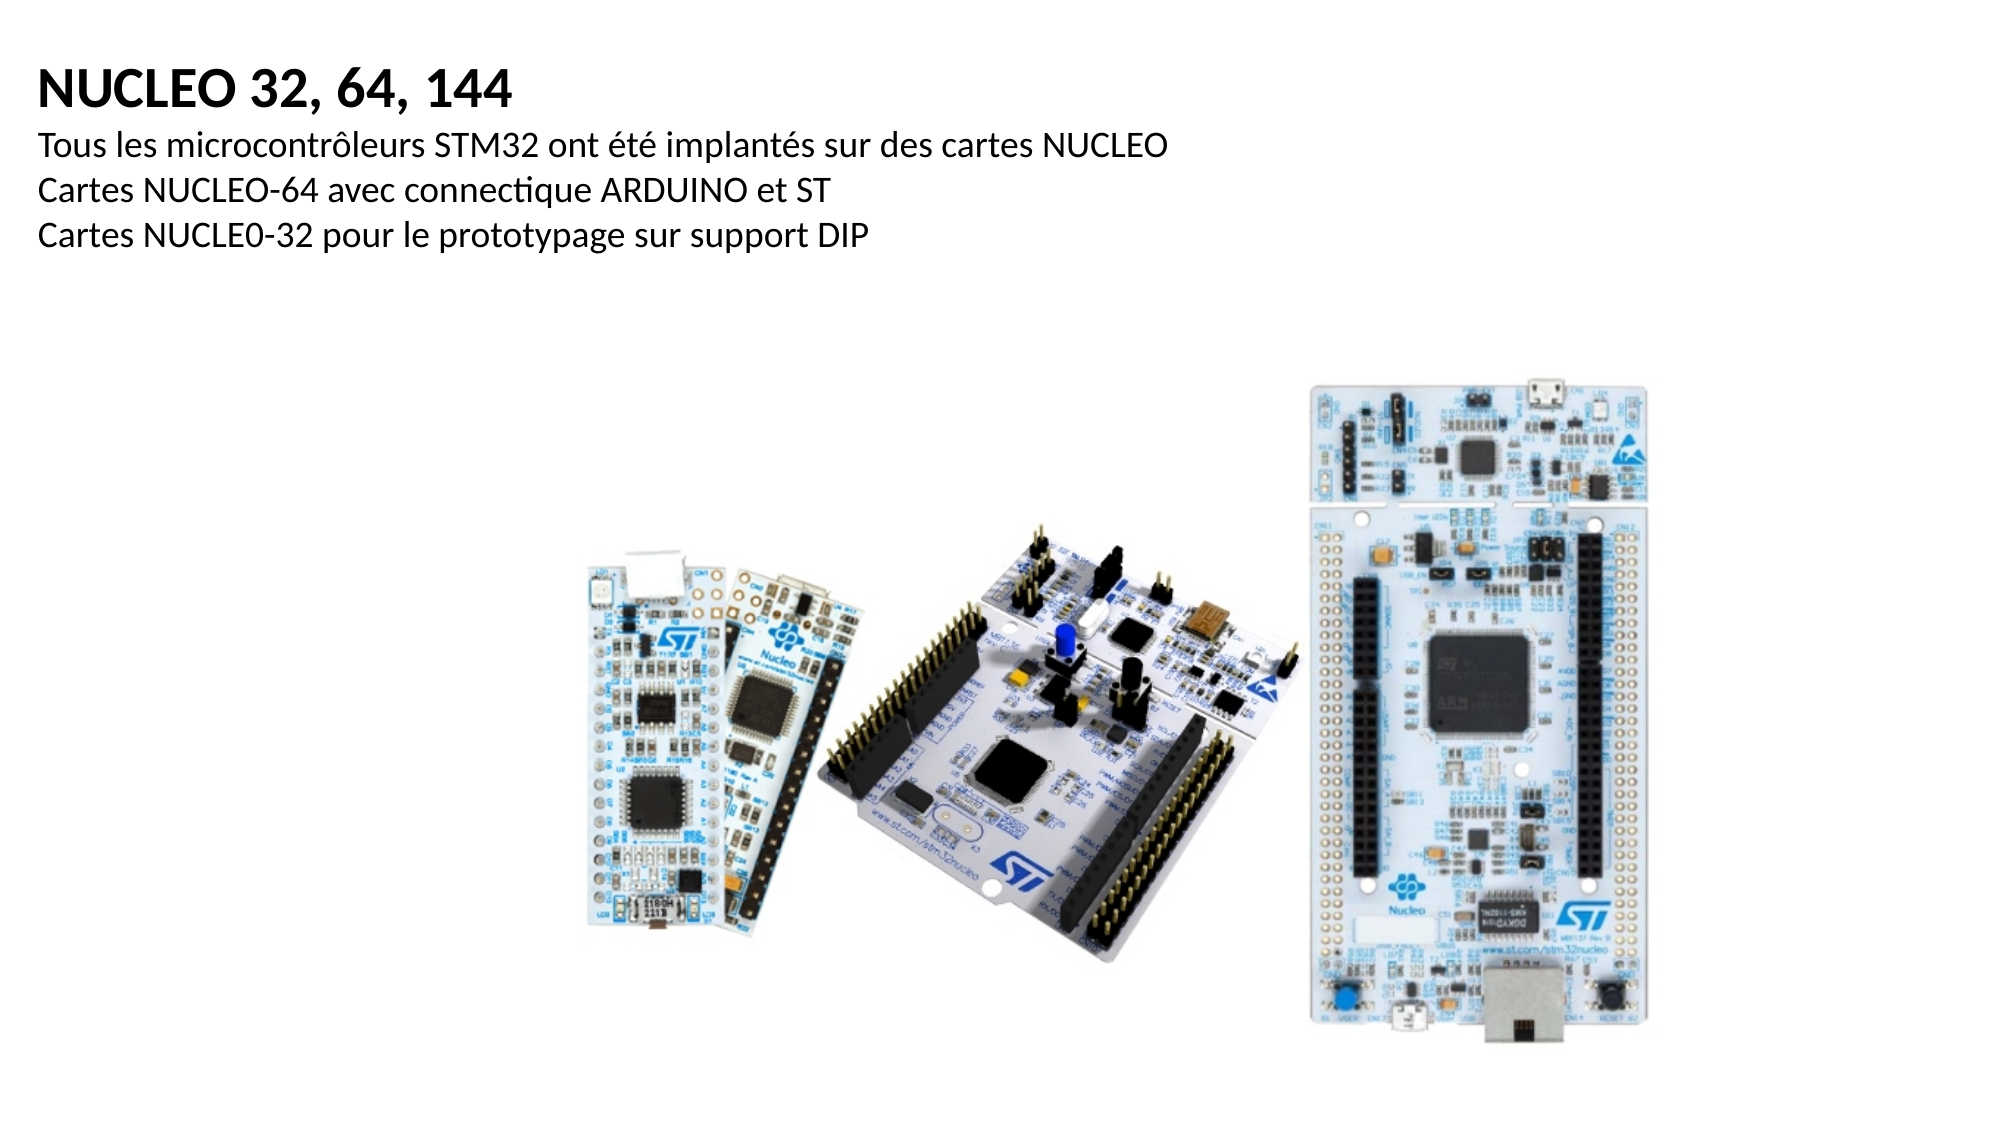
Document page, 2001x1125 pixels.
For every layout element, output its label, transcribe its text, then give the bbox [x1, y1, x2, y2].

text_box NUCLEO 32, 64, 144 Tous les microcontrôleurs STM32 ont été implantés sur des cartes NUCLEO Cartes NUCLEO-64 avec connectique ARDUINO et ST Cartes NUCLE0-32 pour le prototypage sur support DIP [37, 63, 1358, 241]
picture [555, 287, 1672, 1125]
